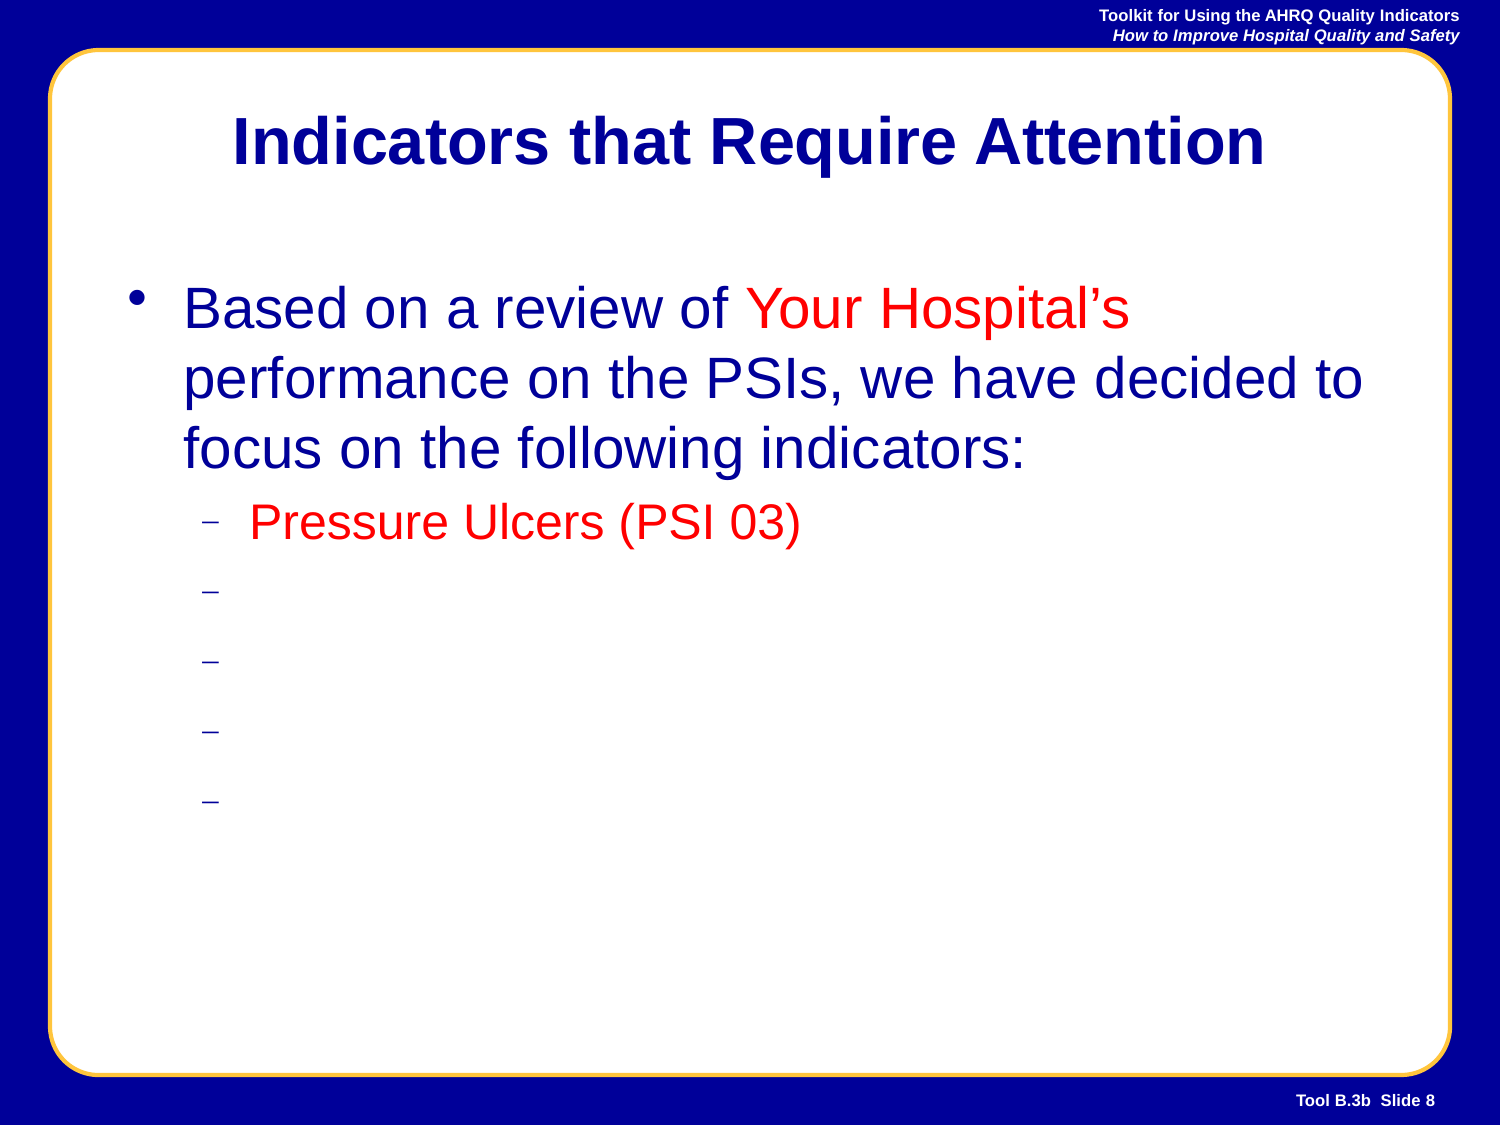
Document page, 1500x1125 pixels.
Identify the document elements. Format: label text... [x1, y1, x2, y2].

title Indicators that Require Attention [112, 74, 1388, 201]
list Based on a review of Your Hospital’s performance on the PSIs, we have decided to focus on the following indicators: Pressure Ulcers (PSI 03) [111, 261, 1387, 976]
